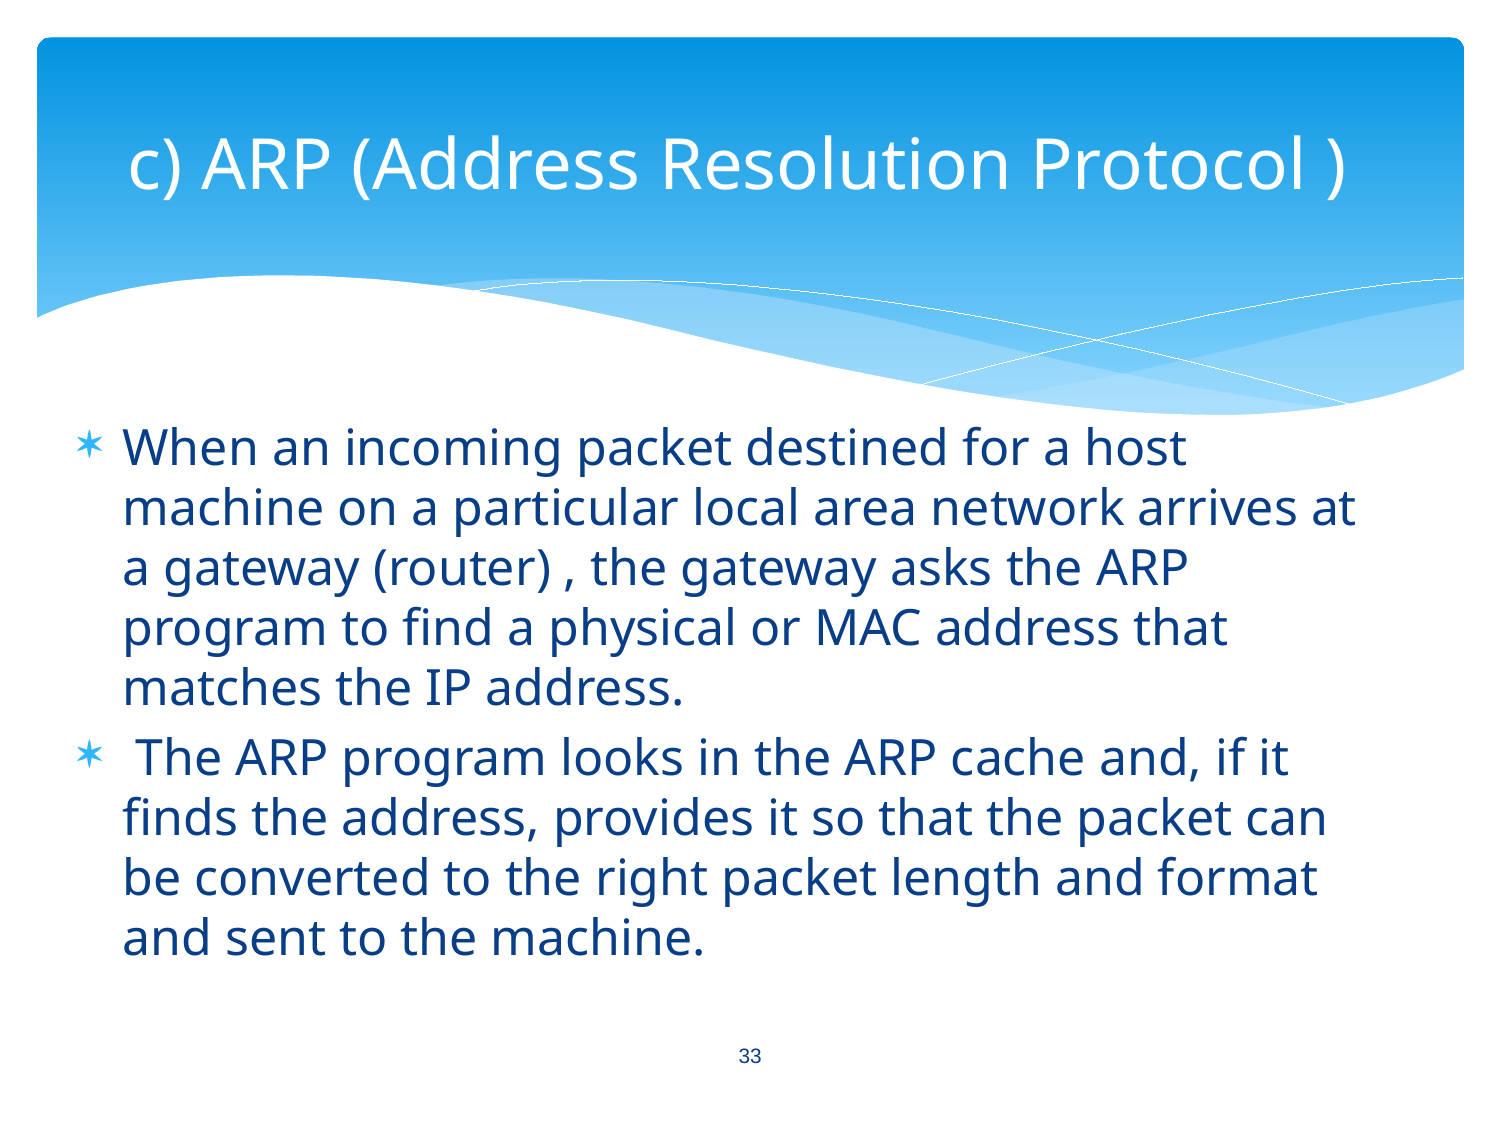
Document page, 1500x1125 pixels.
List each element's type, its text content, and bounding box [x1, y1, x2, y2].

title c) ARP (Address Resolution Protocol ) [0, 87, 1475, 236]
list When an incoming packet destined for a host machine on a particular local area network arrives at a gateway (router) , the gateway asks the ARP program to find a physical or MAC address that matches the IP address. The ARP program looks in the ARP cache and, if it finds the address, provides it so that the packet can be converted to the right packet length and format and sent to the machine. [62, 408, 1390, 1013]
slide_number 33 [654, 1025, 846, 1086]
